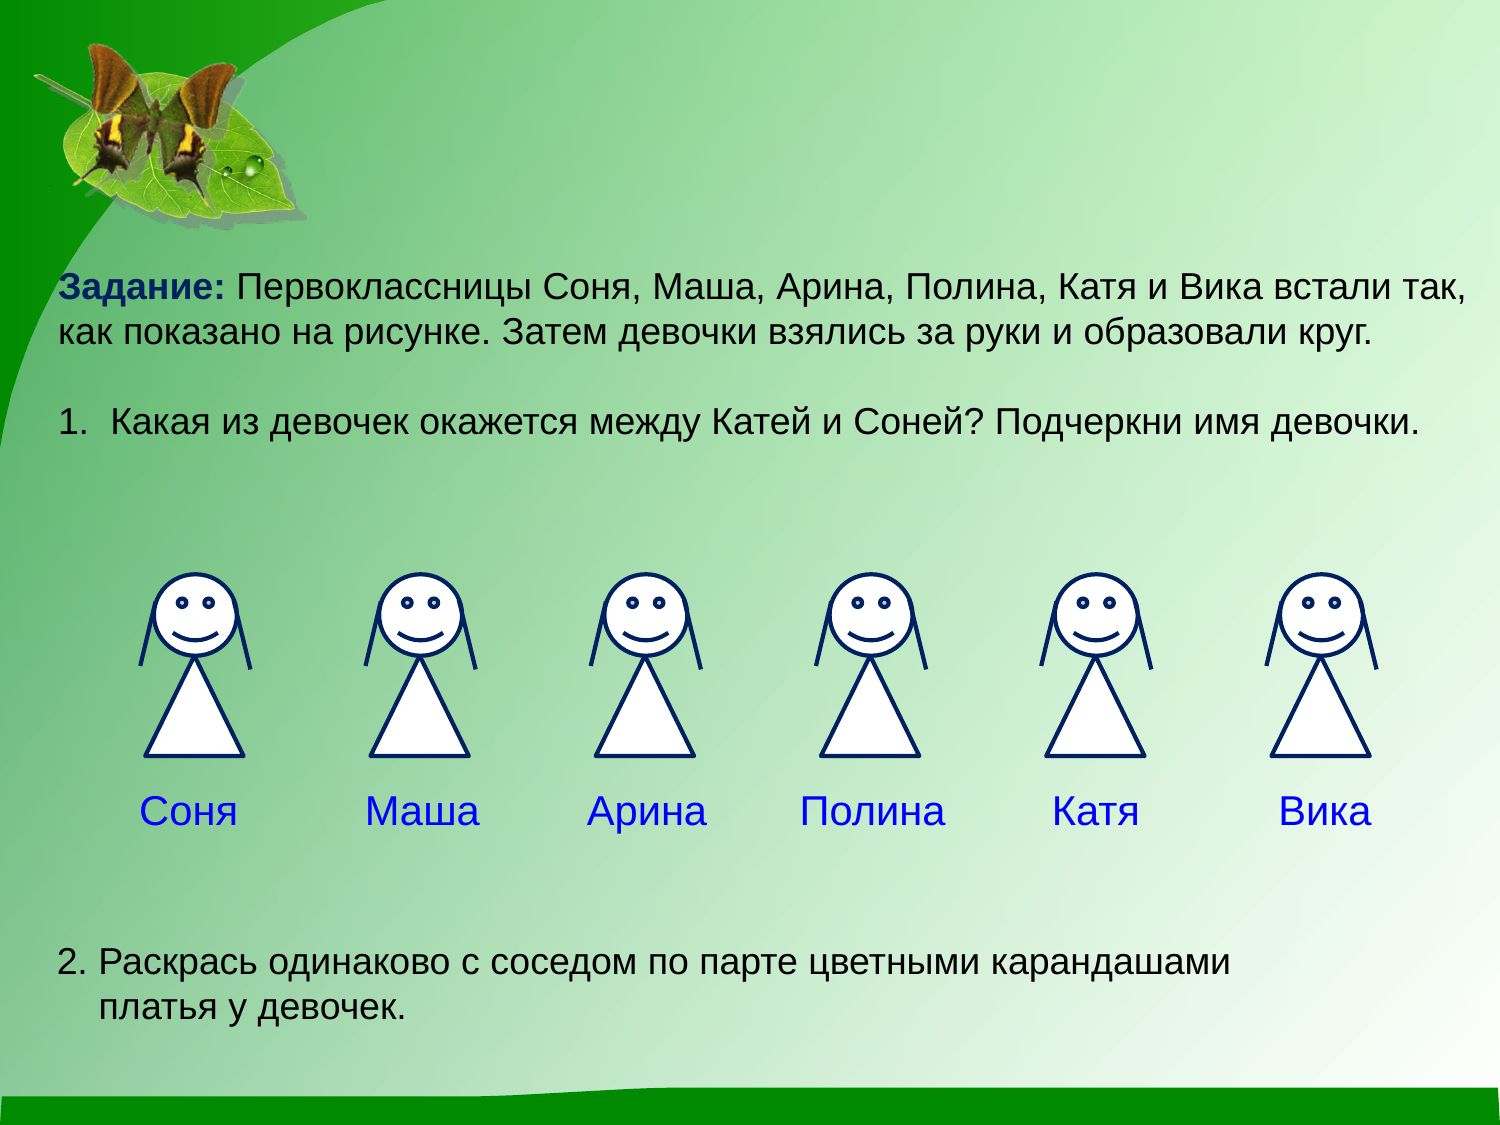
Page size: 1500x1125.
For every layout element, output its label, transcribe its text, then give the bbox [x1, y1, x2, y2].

text_box 2. Раскрась одинаково с соседом по парте цветными карандашами платья у девочек. [42, 930, 1380, 1035]
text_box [44, 573, 1425, 864]
text_box Задание: Первоклассницы Соня, Маша, Арина, Полина, Катя и Вика встали так, как показано на рисунке. Затем девочки взялись за руки и образовали круг. 1. Какая из девочек окажется между Катей и Соней? Подчеркни имя девочки. [46, 256, 1491, 448]
picture [24, 37, 300, 229]
